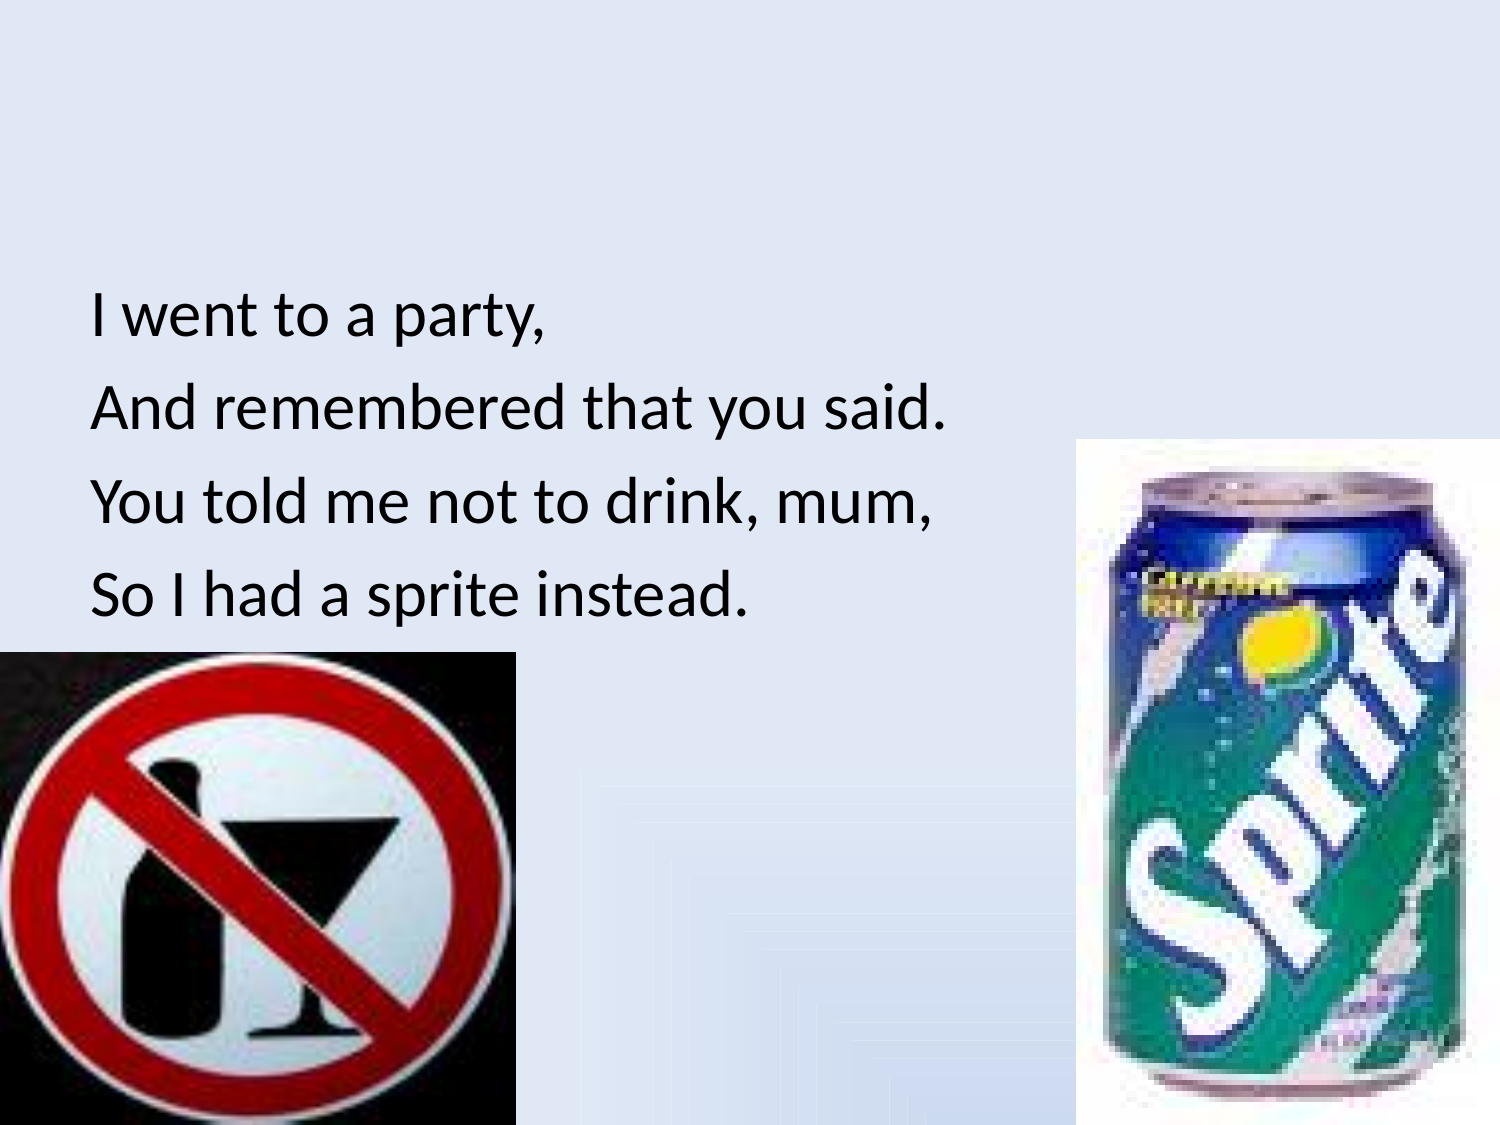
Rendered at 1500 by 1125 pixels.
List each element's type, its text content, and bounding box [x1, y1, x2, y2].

picture [1076, 439, 1500, 1125]
picture [0, 652, 516, 1125]
list I went to a party, And remembered that you said. You told me not to drink, mum, So I had a sprite instead. [75, 262, 1425, 1005]
